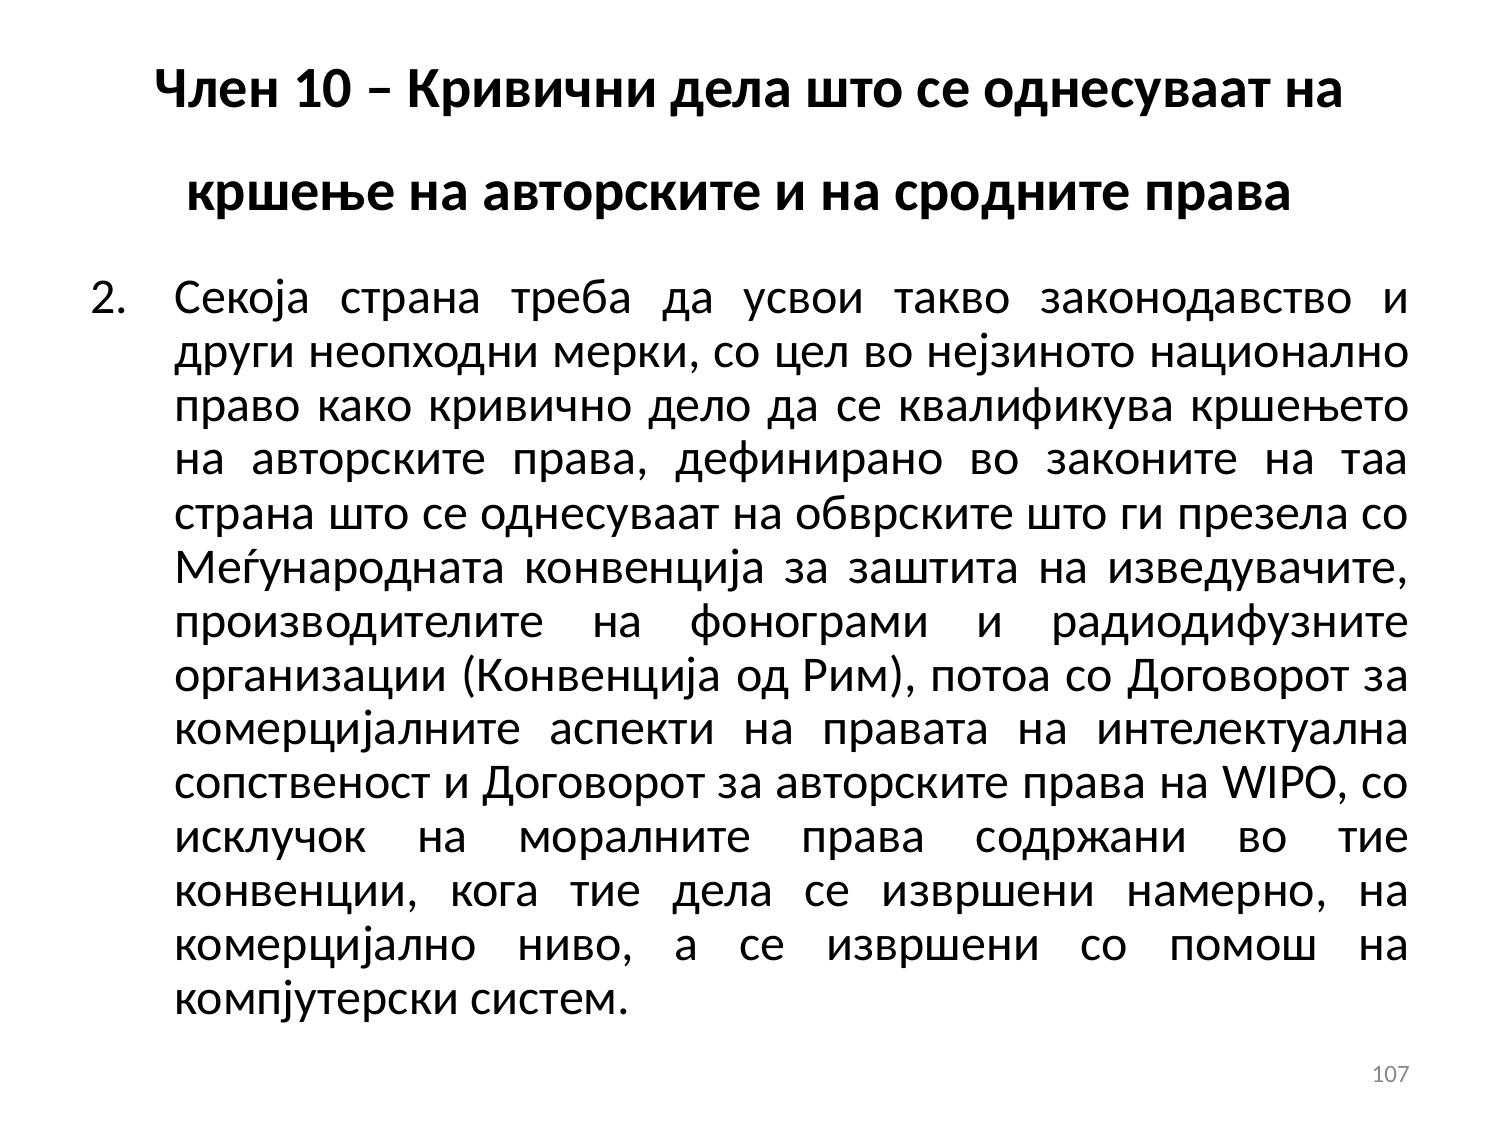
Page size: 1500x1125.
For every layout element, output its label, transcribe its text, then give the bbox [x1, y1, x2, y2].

slide_number 107 [1074, 1042, 1425, 1103]
title Член 10 – Кривични дела што се однесуваат на кршење на авторските и на сродните права [75, 45, 1425, 233]
list Секоја страна треба да усвои такво законодавство и други неопходни мерки, со цел во нејзиното национално право како кривично дело да се квалификува кршењето на авторските права, дефинирано во законите на таа страна што се однесуваат на обврските што ги презела со Меѓународната конвенција за заштита на изведувачите, производителите на фонограми и радиодифузните организации (Конвенција од Рим), потоа со Договорот за комерцијалните аспекти на правата на интелектуална сопственост и Договорот за авторските права на WIPO, со исклучок на моралните права содржани во тие конвенции, кога тие дела се извршени намерно, на комерцијално ниво, а се извршени со помош на компјутерски систем. [75, 262, 1425, 1005]
